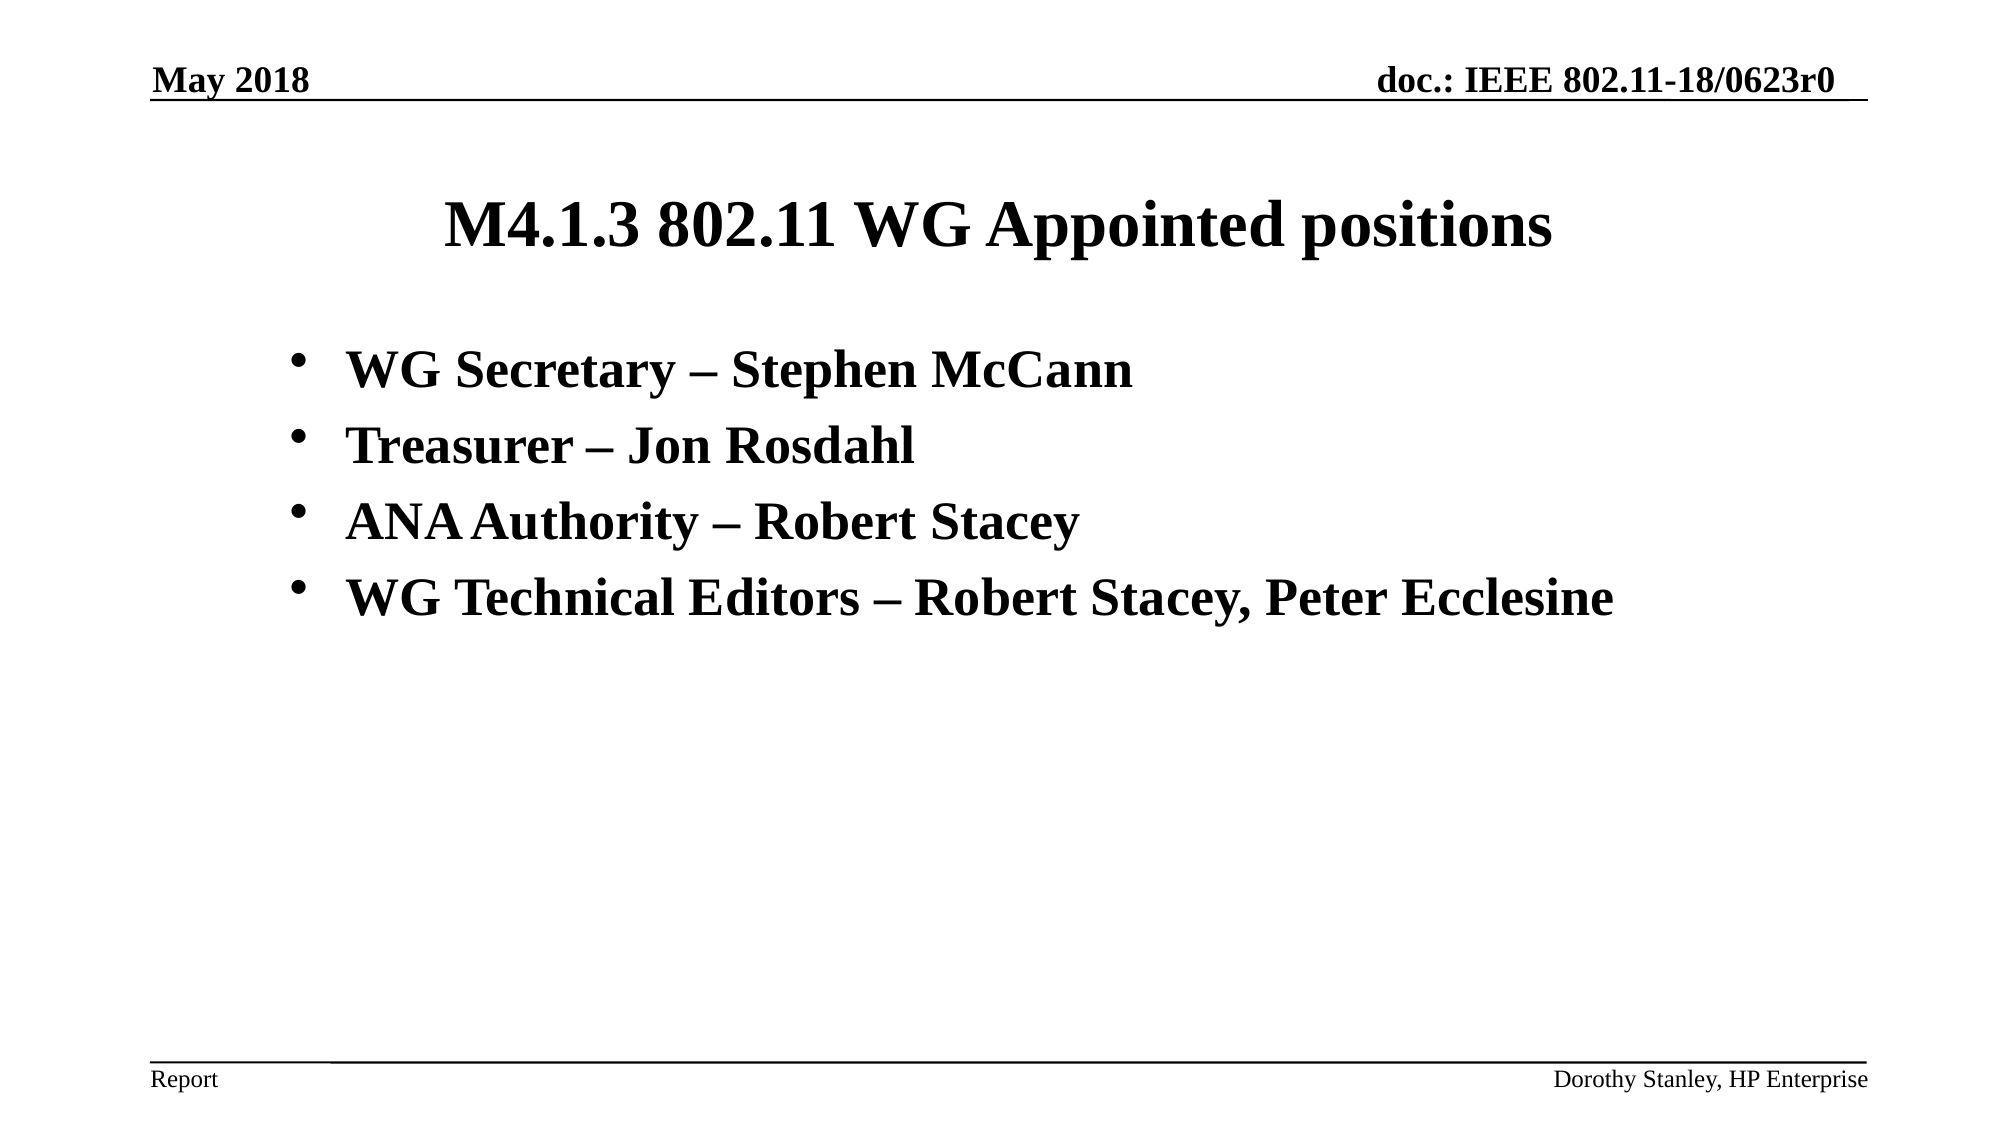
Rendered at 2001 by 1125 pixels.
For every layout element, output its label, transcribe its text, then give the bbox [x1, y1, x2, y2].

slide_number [152, 54, 406, 101]
list WG Secretary – Stephen McCann Treasurer – Jon Rosdahl ANA Authority – Robert Stacey WG Technical Editors – Robert Stacey, Peter Ecclesine [274, 326, 1750, 1002]
footer Dorothy Stanley, HP Enterprise [1512, 1061, 1869, 1093]
title M4.1.3 802.11 WG Appointed positions [362, 152, 1638, 288]
